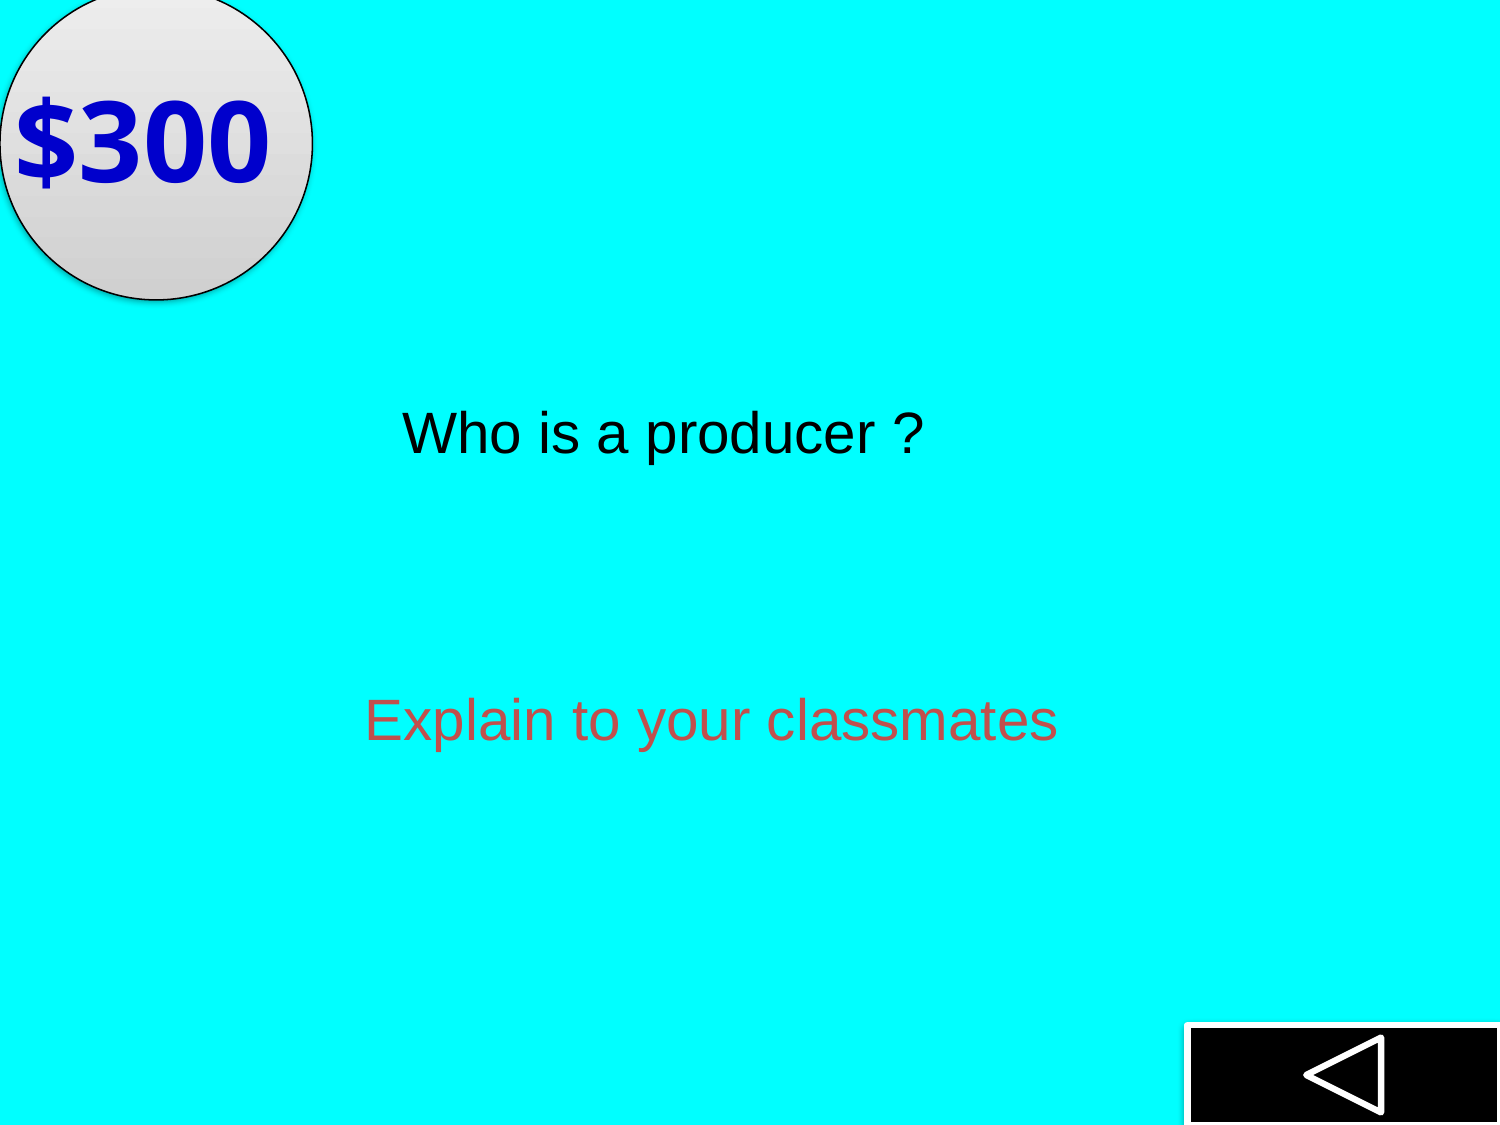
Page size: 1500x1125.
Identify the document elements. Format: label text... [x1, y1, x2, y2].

text_box Explain to your classmates [350, 675, 1213, 760]
text_box [1184, 1022, 1500, 1125]
text_box [15, 213, 298, 301]
text_box Who is a producer ? [387, 387, 1025, 473]
text_box $300 [0, 62, 1425, 213]
text_box [22, 0, 291, 62]
